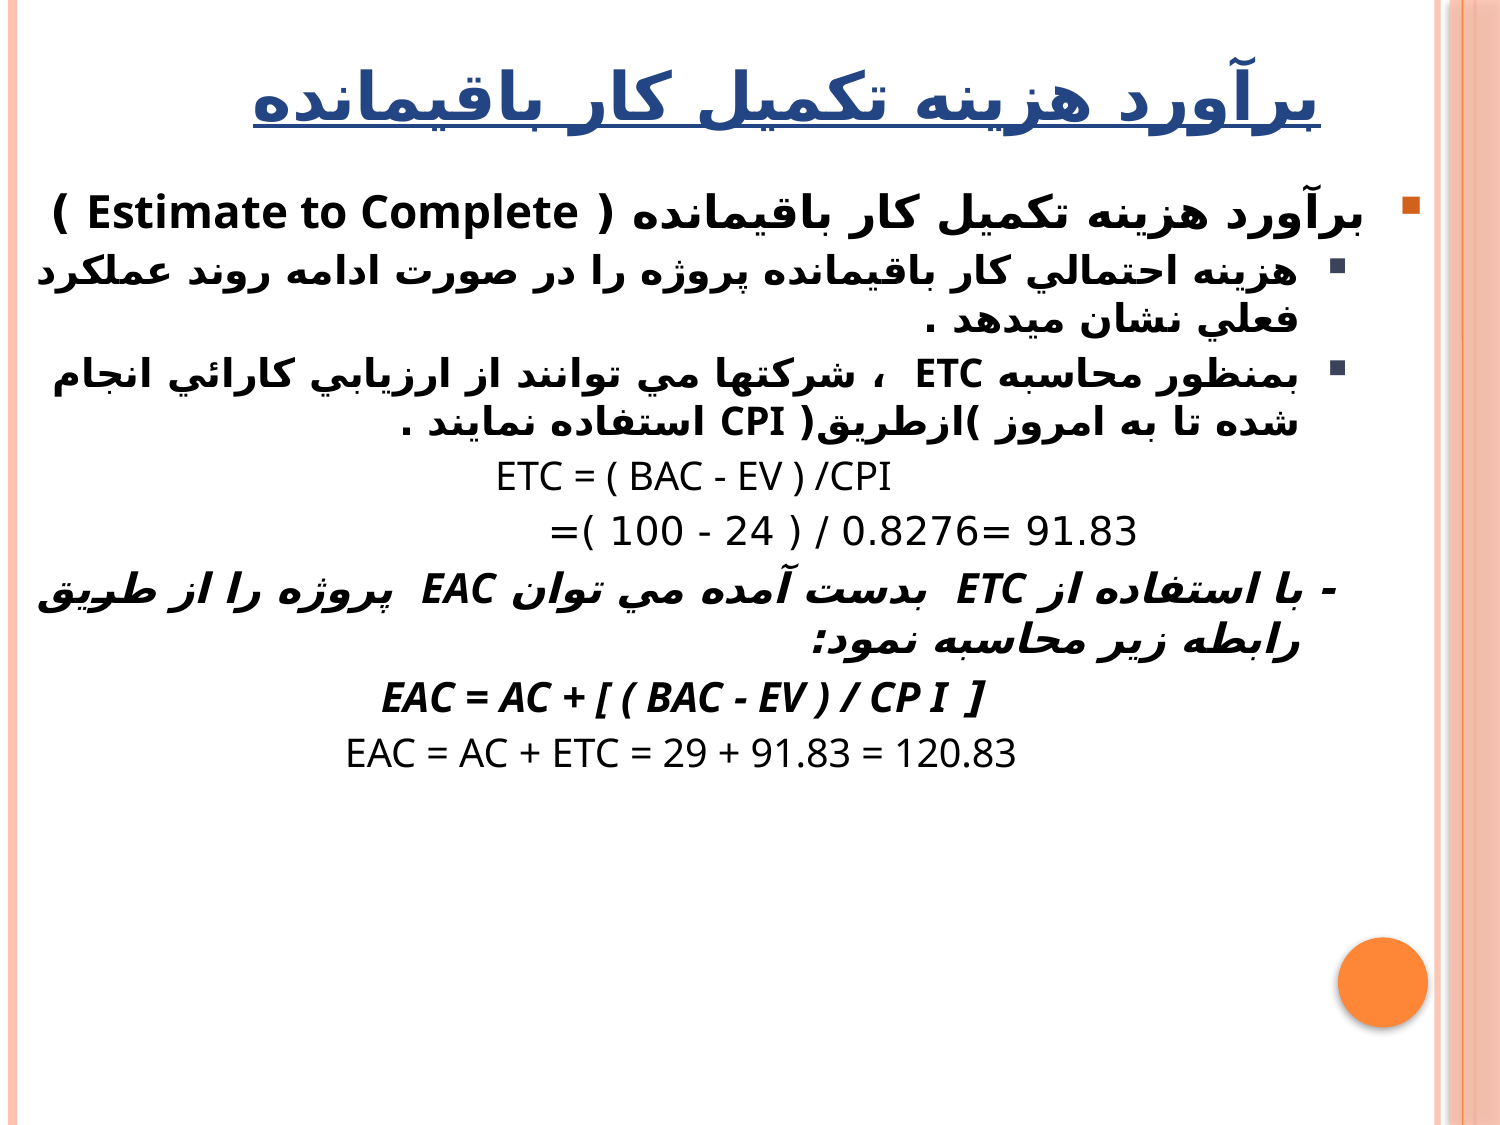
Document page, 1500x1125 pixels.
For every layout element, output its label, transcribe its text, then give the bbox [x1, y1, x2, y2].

text_box برآورد هزينه تكميل كار باقيمانده ( Estimate to Complete ) هزينه احتمالي كار باقيمانده پروژه را در صورت ادامه روند عملكرد فعلي نشان ميدهد . بمنظور محاسبه ETC ، شركتها مي توانند از ارزيابي كارائي انجام شده تا به امروز )ازطريق( CPI استفاده نمايند . ETC = ( BAC - EV ) /CPI 91.83 =0.8276 / ( 24 - 100 )= - با استفاده از ETC بدست آمده مي توان EAC پروژه را از طريق رابطه زير محاسبه نمود: [ EAC = AC + [ ( BAC - EV ) / CP I EAC = AC + ETC = 29 + 91.83 = 120.83 [0, 174, 1438, 850]
text_box برآورد هزينه تكميل كار باقيمانده [99, 0, 1474, 188]
